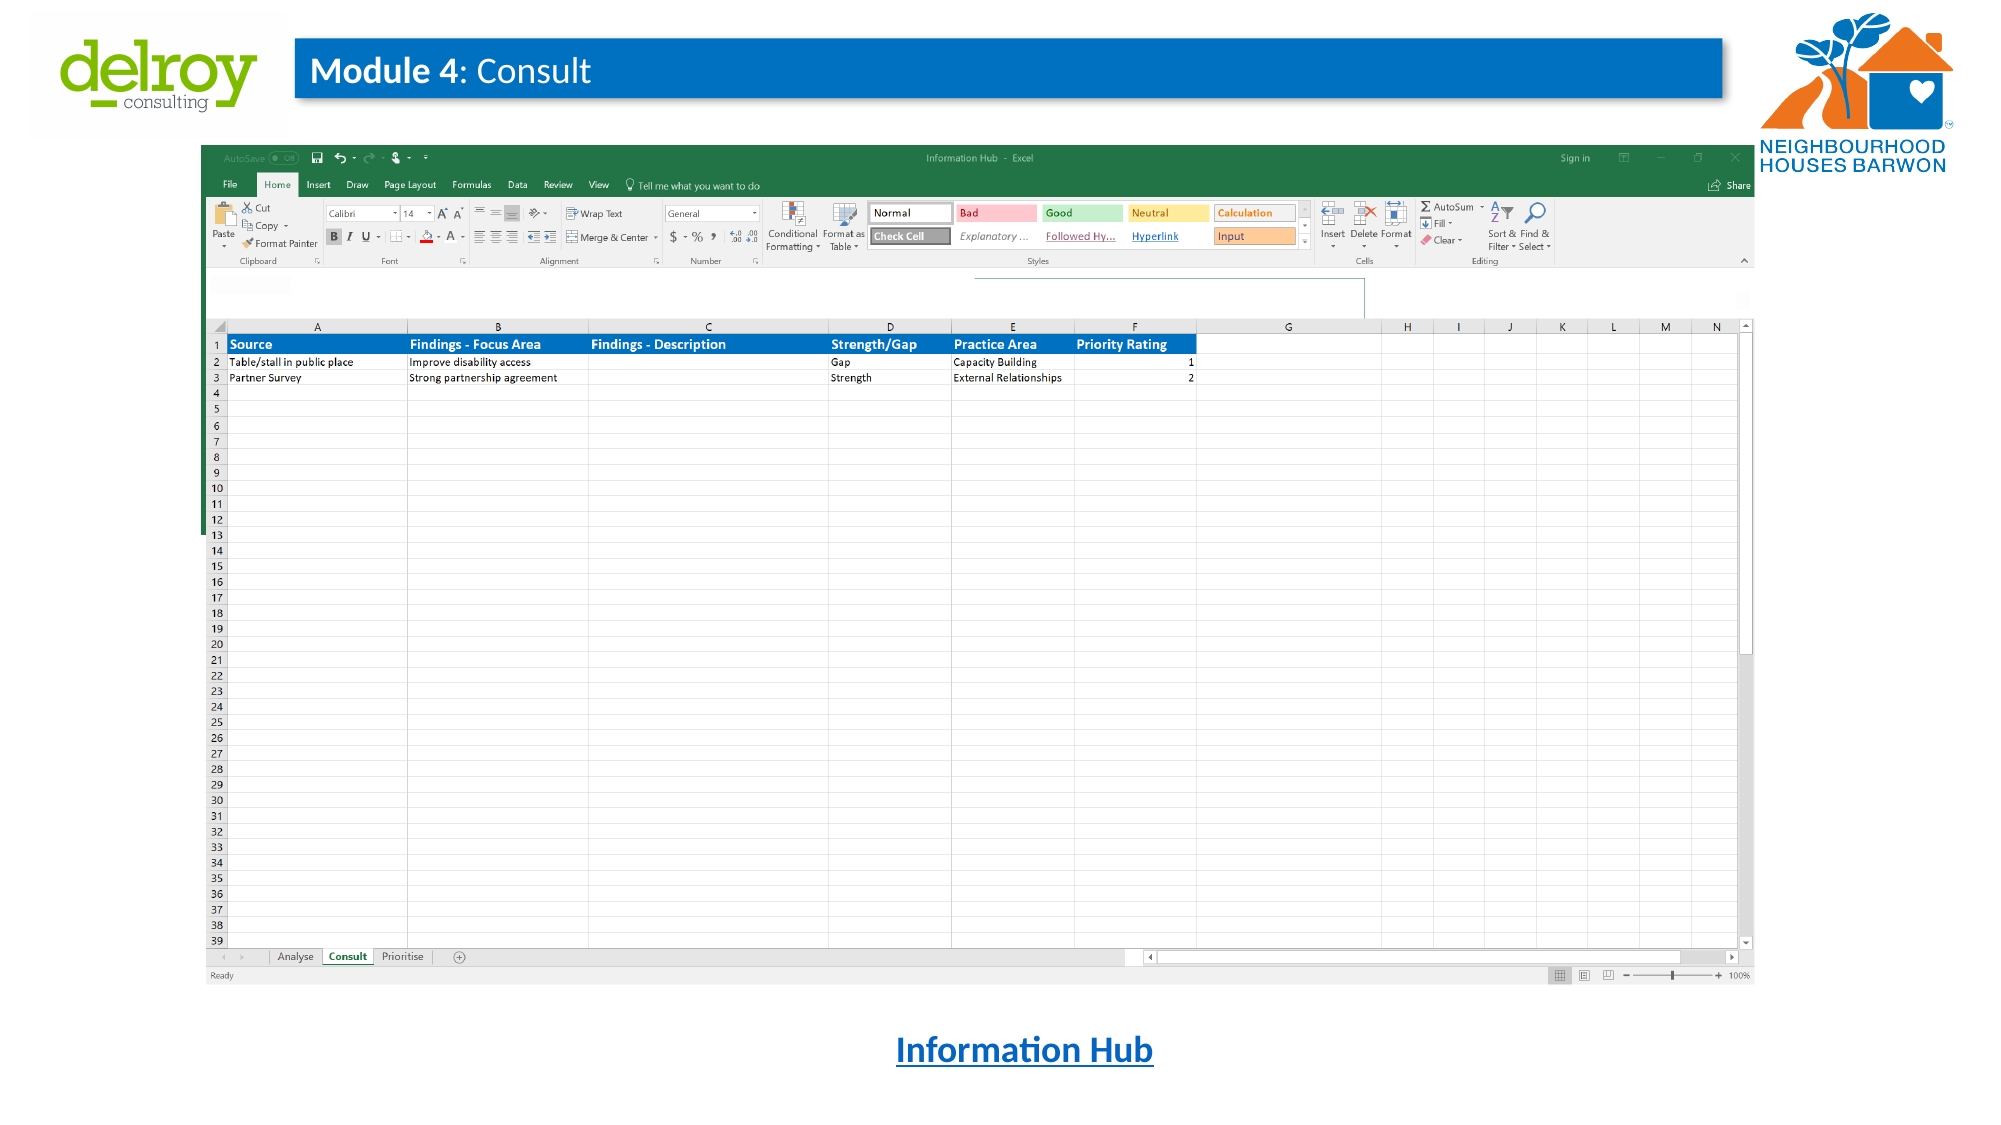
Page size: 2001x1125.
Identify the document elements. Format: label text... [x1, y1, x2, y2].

text_box Information Hub [881, 1017, 1182, 1078]
text_box Module 4: Consult [294, 38, 1723, 99]
picture [30, 11, 1955, 990]
